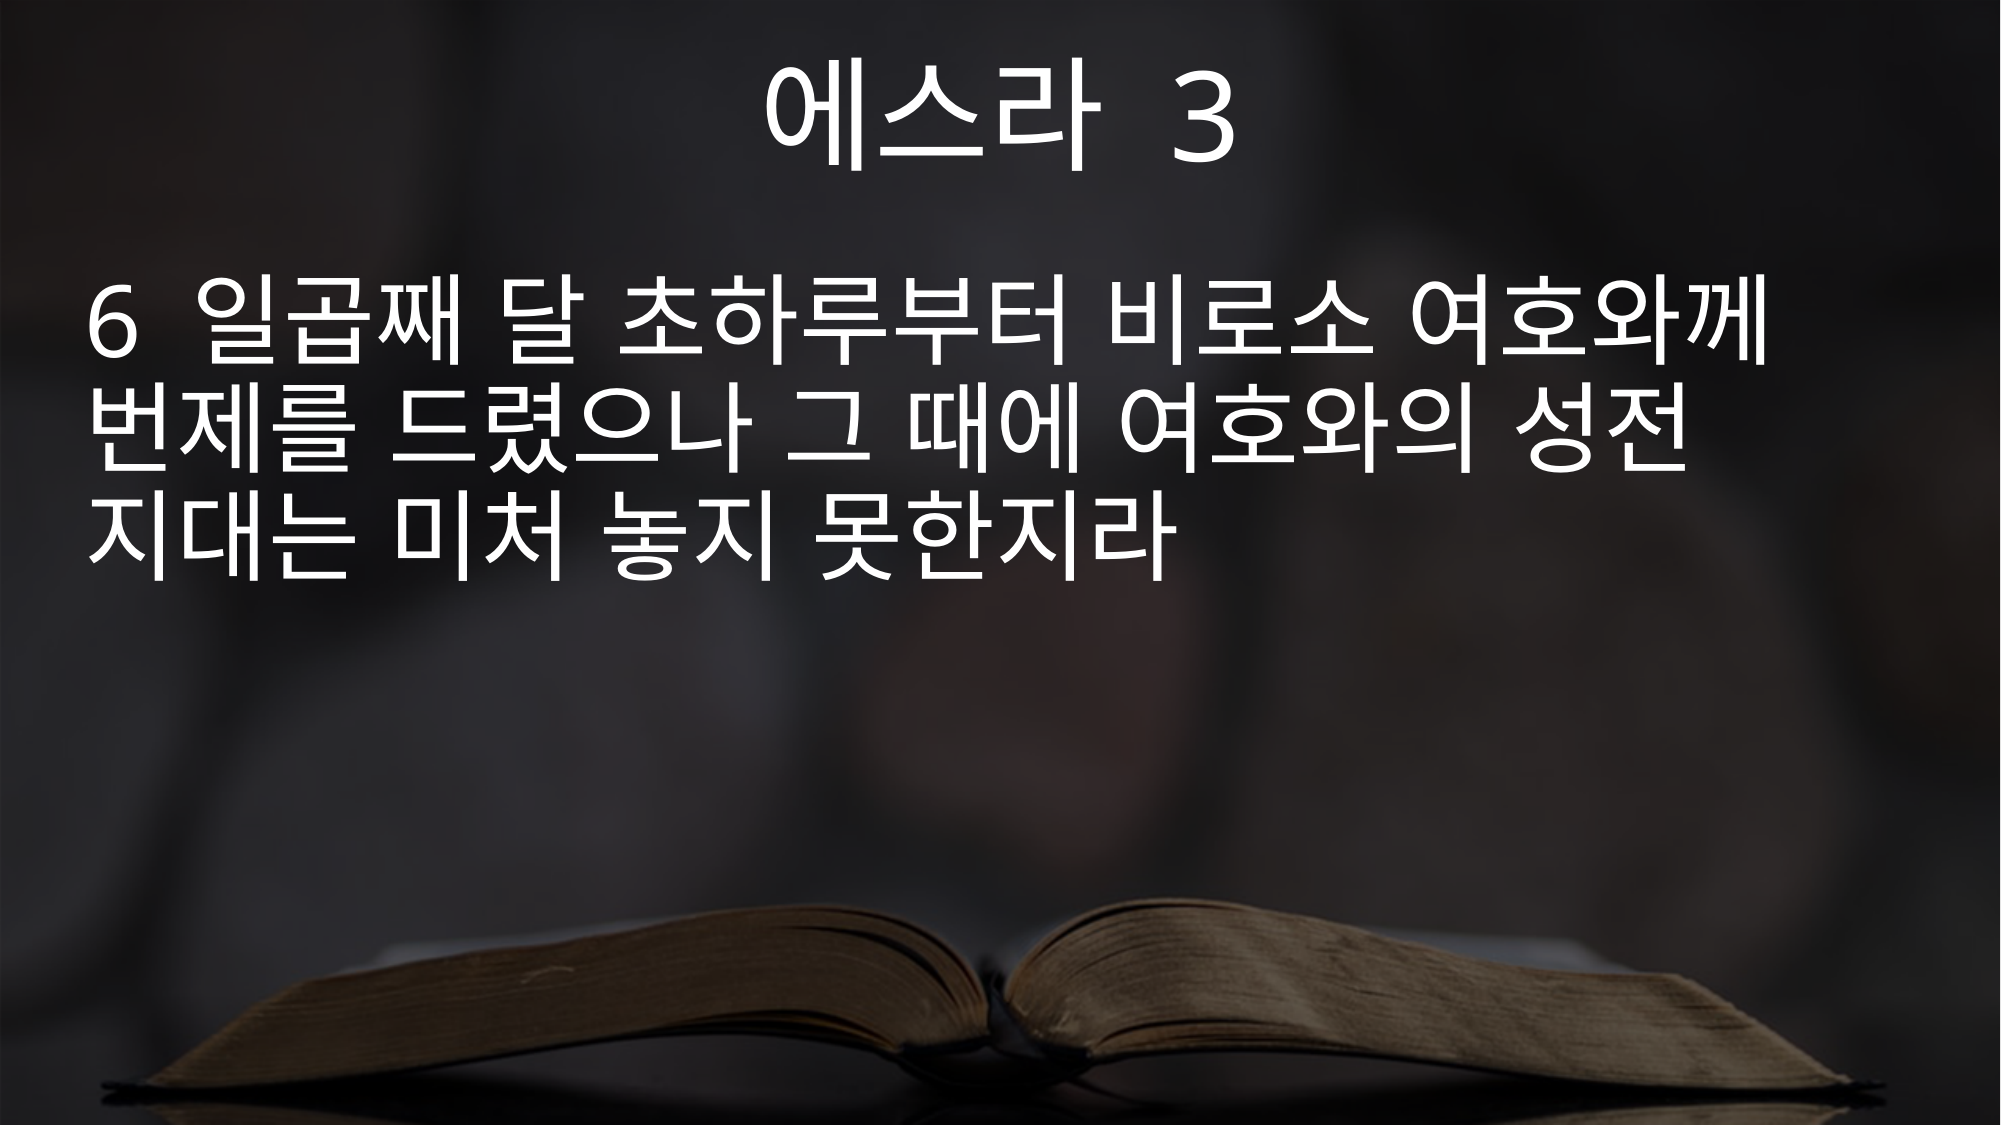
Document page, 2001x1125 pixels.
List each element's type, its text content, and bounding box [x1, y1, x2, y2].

footer 에스라 3 [0, 32, 2000, 192]
picture [0, 0, 2001, 1125]
list 6 일곱째 달 초하루부터 비로소 여호와께 번제를 드렸으나 그 때에 여호와의 성전 지대는 미처 놓지 못한지라 [69, 263, 1953, 423]
